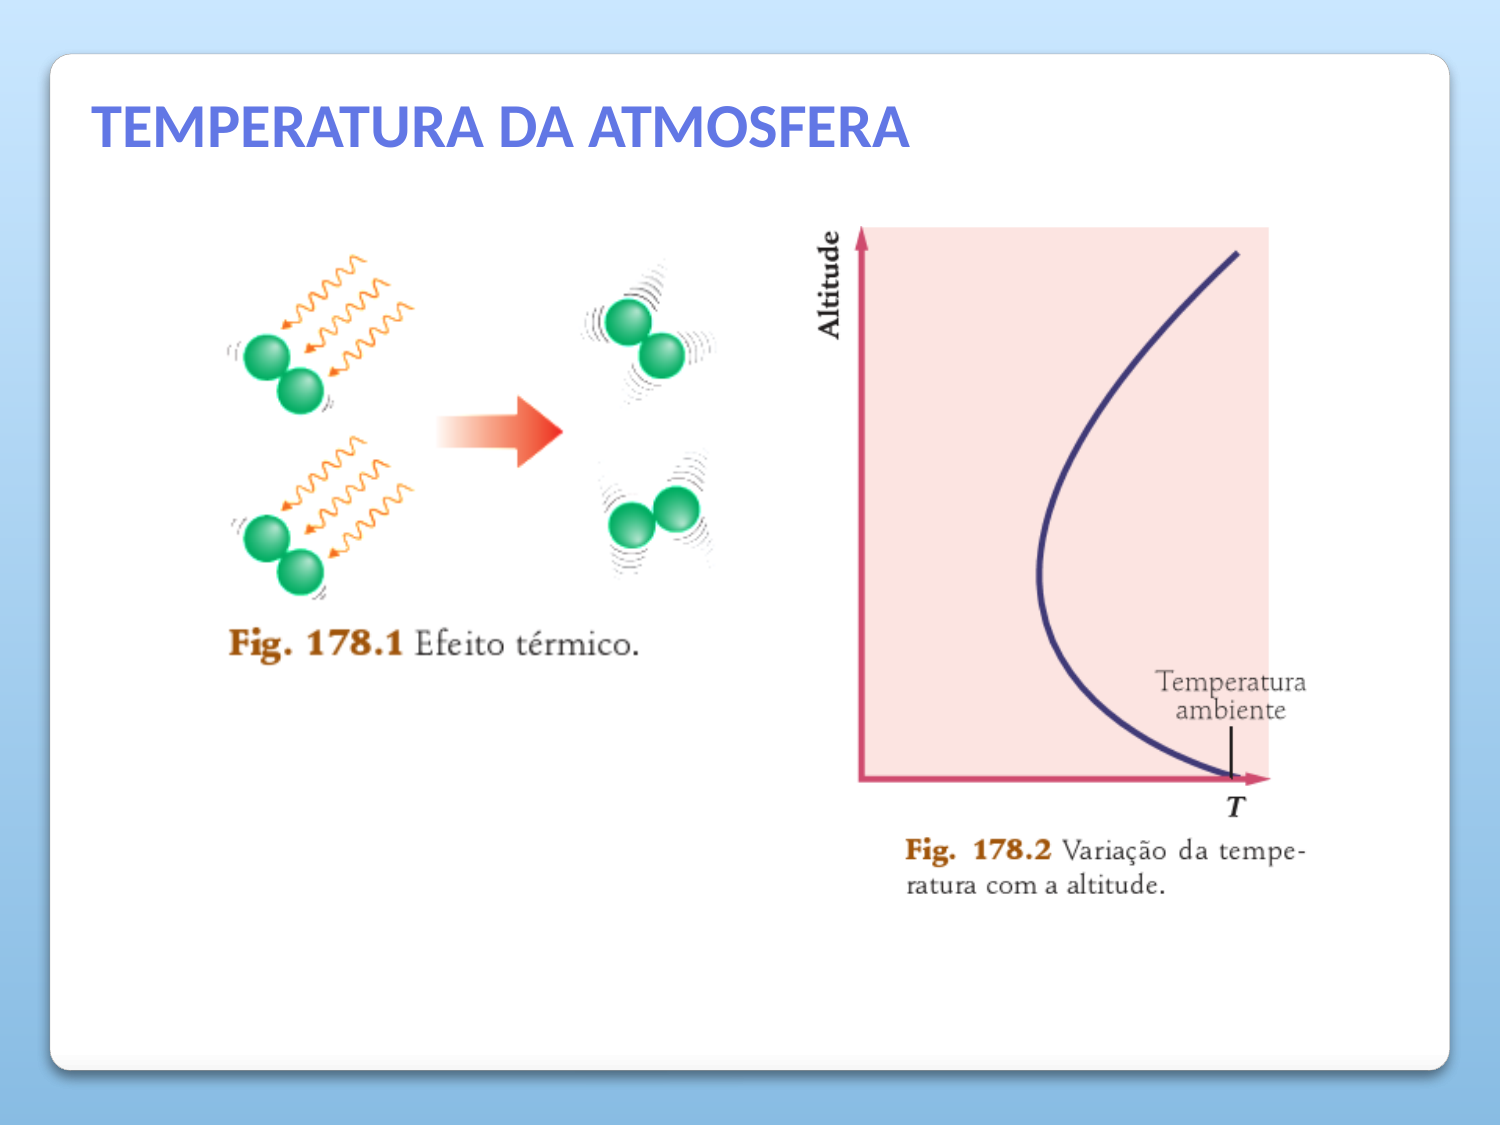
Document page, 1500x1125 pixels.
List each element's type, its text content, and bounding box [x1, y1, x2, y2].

picture [808, 226, 1316, 909]
text_box [98, 196, 1424, 1017]
picture [206, 243, 727, 691]
text_box temperatura da atmosfera [76, 78, 1412, 173]
